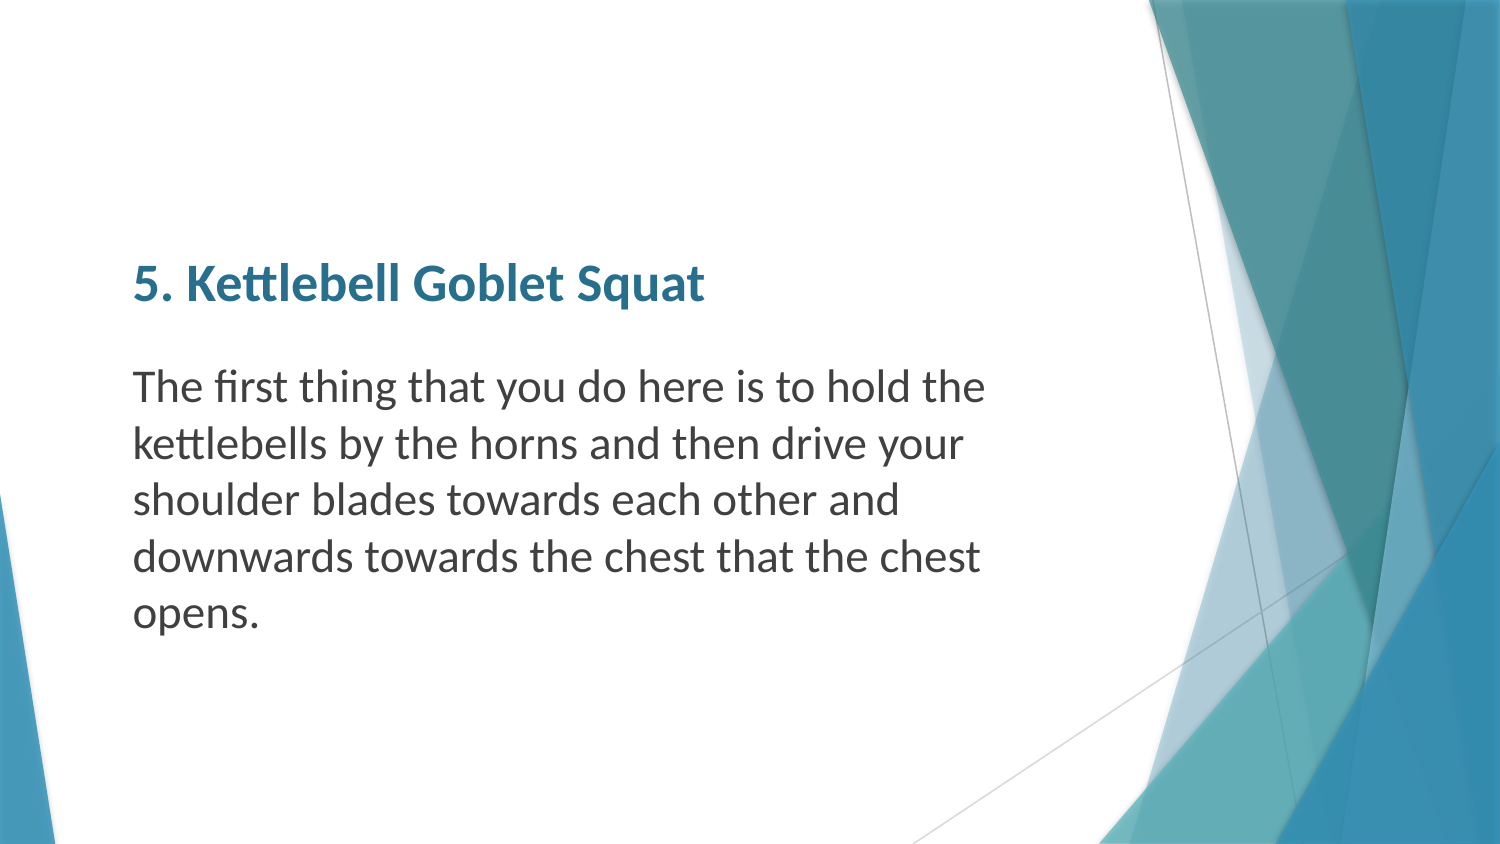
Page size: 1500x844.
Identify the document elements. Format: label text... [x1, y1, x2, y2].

list The first thing that you do here is to hold the kettlebells by the horns and then drive your shoulder blades towards each other and downwards towards the chest that the chest opens. [117, 348, 1010, 647]
title 5. Kettlebell Goblet Squat [117, 239, 1176, 335]
